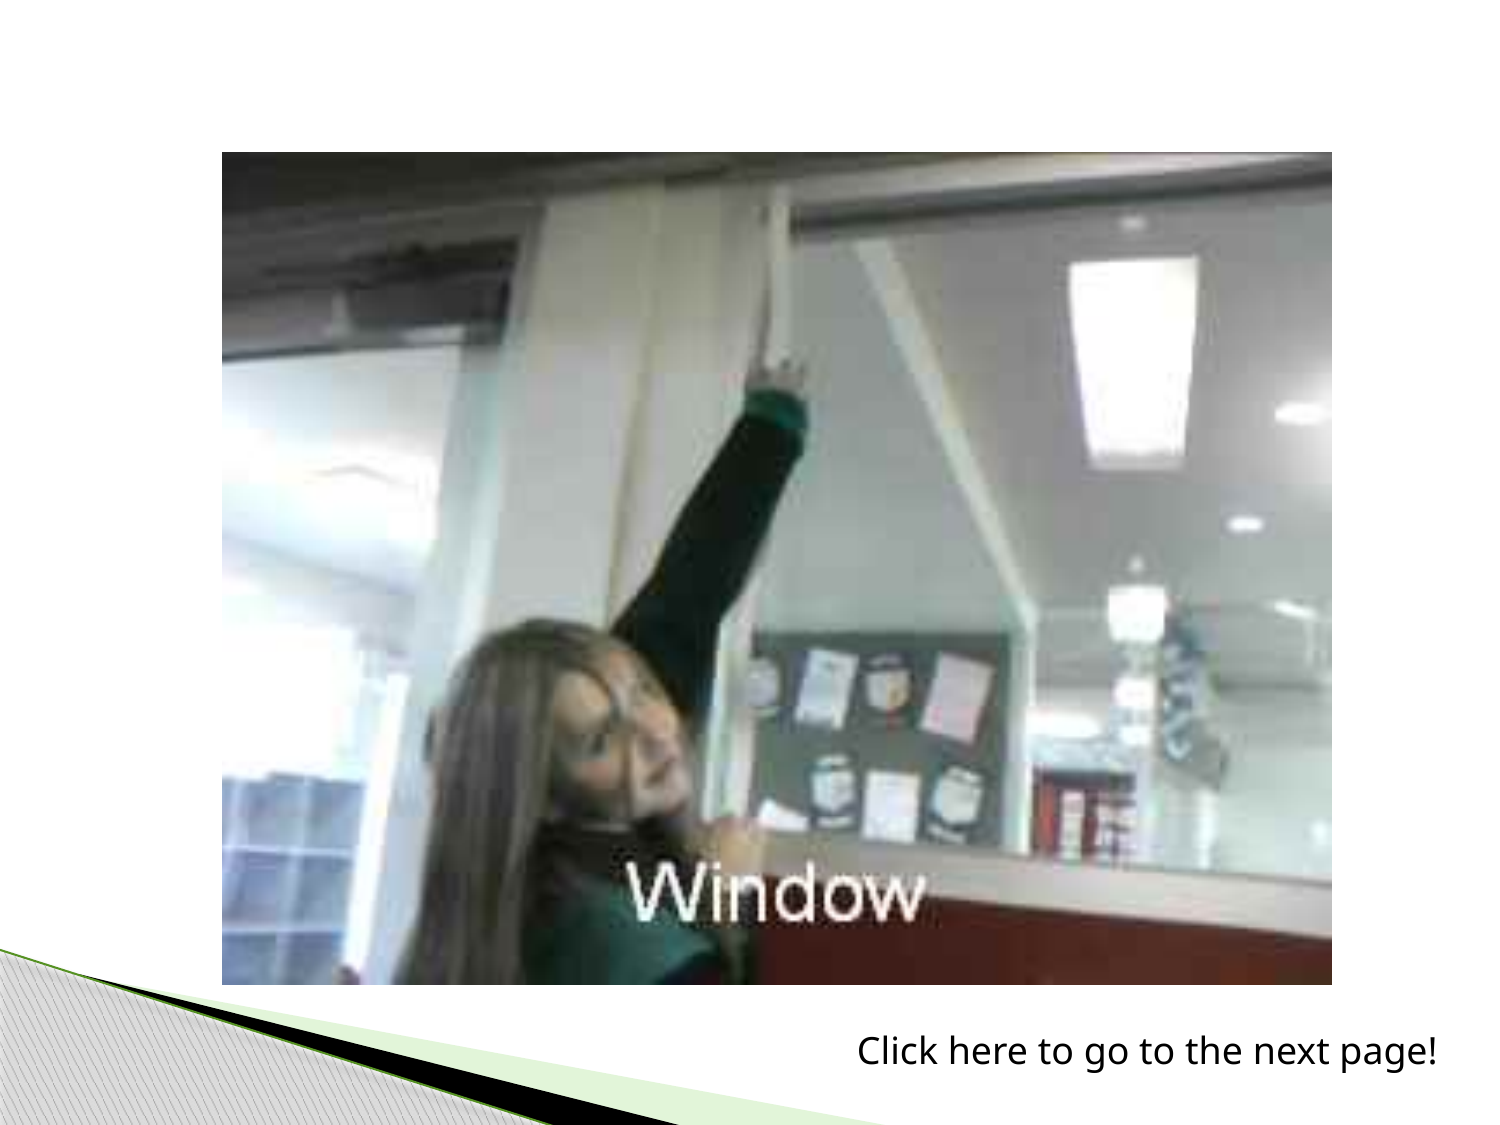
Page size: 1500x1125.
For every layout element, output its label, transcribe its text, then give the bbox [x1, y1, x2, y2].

text_box Click here to go to the next page! [621, 1019, 1454, 1080]
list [222, 152, 1333, 985]
